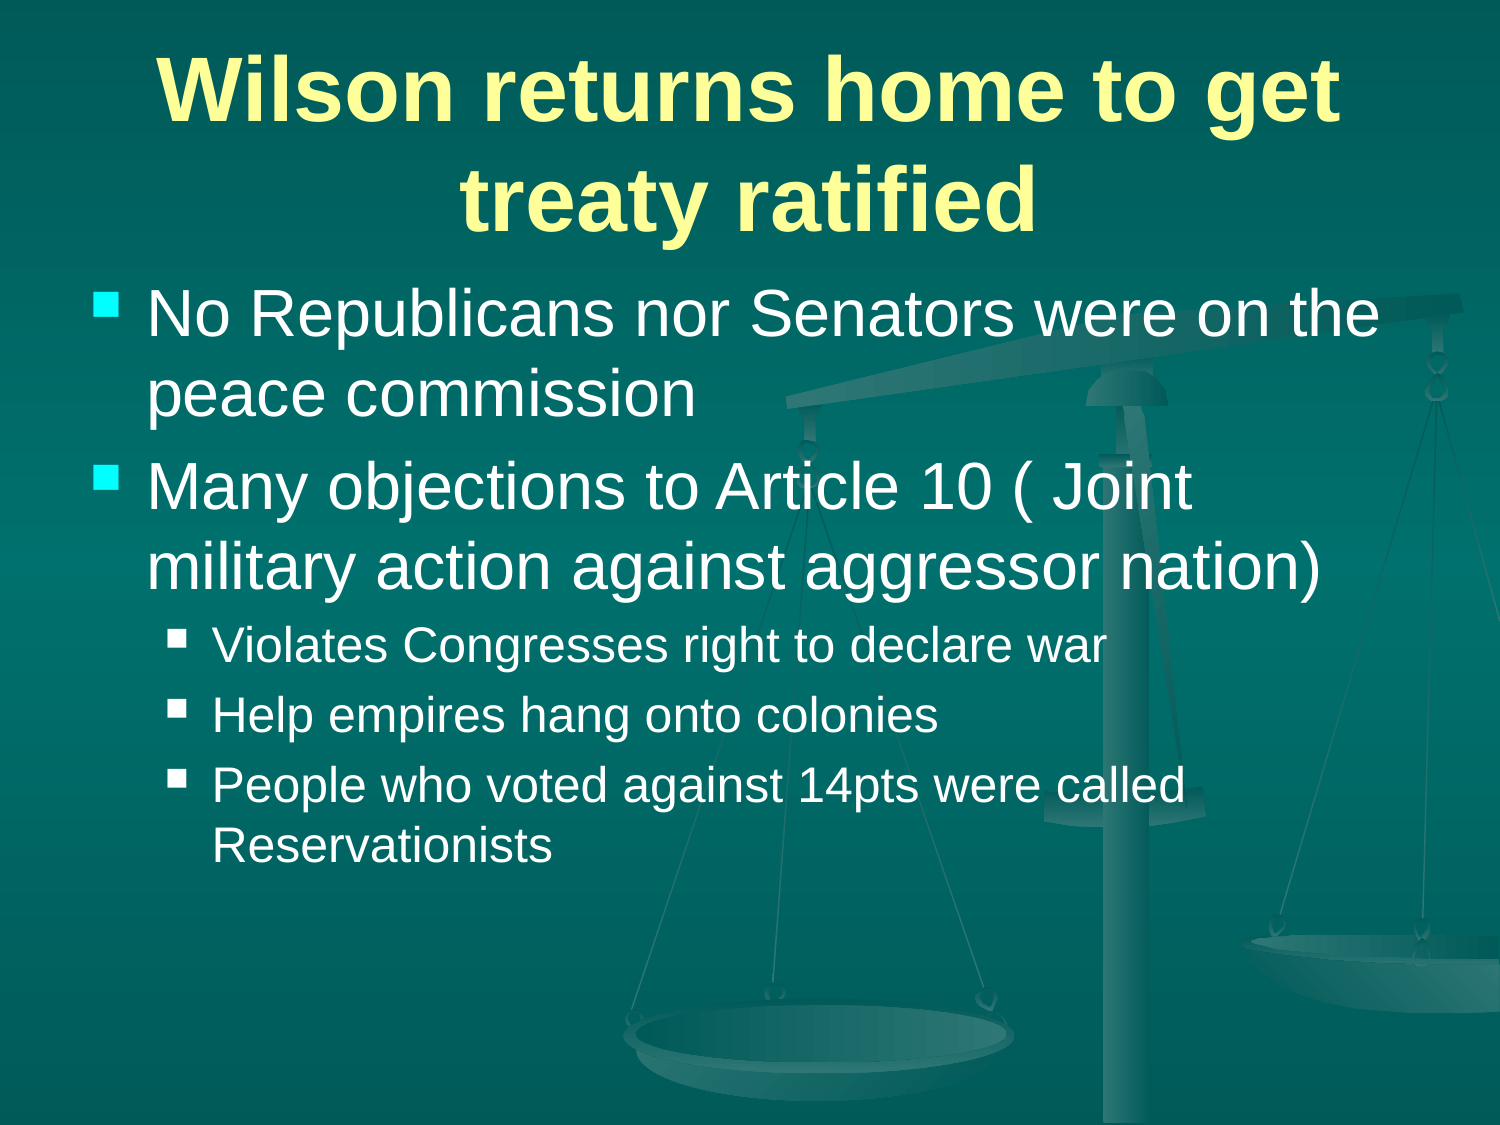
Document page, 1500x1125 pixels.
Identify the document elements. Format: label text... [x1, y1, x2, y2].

title Wilson returns home to get treaty ratified [74, 45, 1426, 234]
list No Republicans nor Senators were on the peace commission Many objections to Article 10 ( Joint military action against aggressor nation) Violates Congresses right to declare war Help empires hang onto colonies People who voted against 14pts were called Reservationists [74, 262, 1426, 1006]
